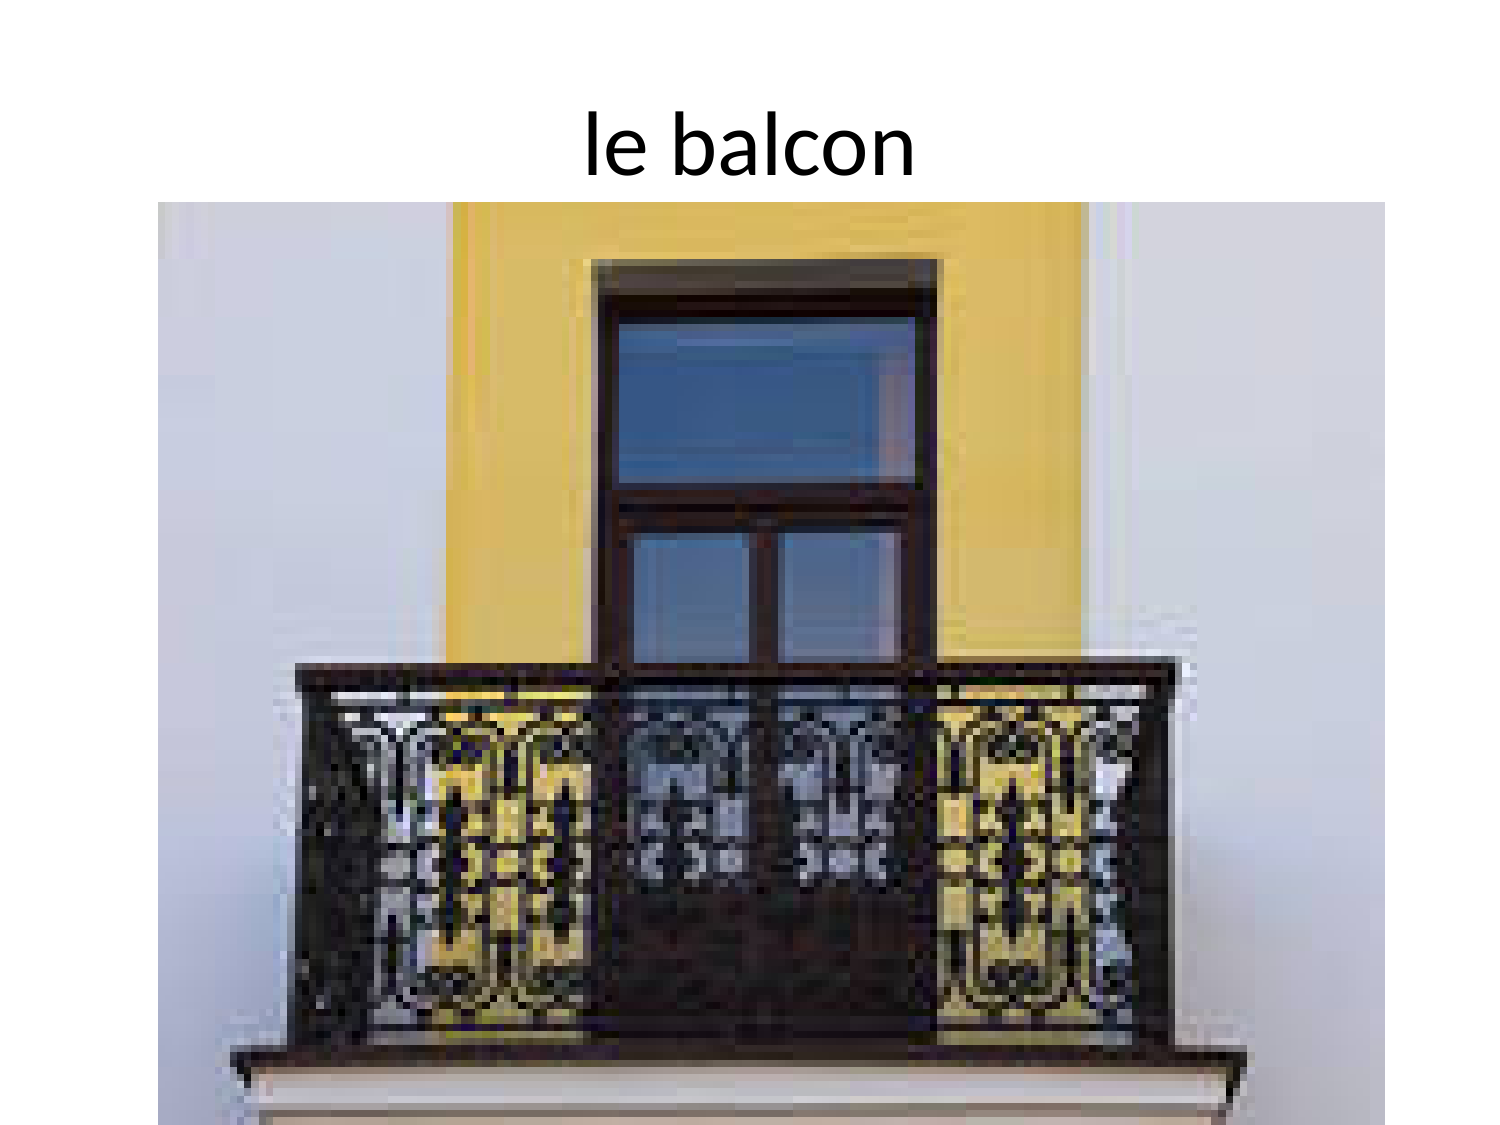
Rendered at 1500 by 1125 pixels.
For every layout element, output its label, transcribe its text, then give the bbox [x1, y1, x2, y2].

picture [158, 202, 1385, 1125]
title le balcon [75, 45, 1425, 233]
